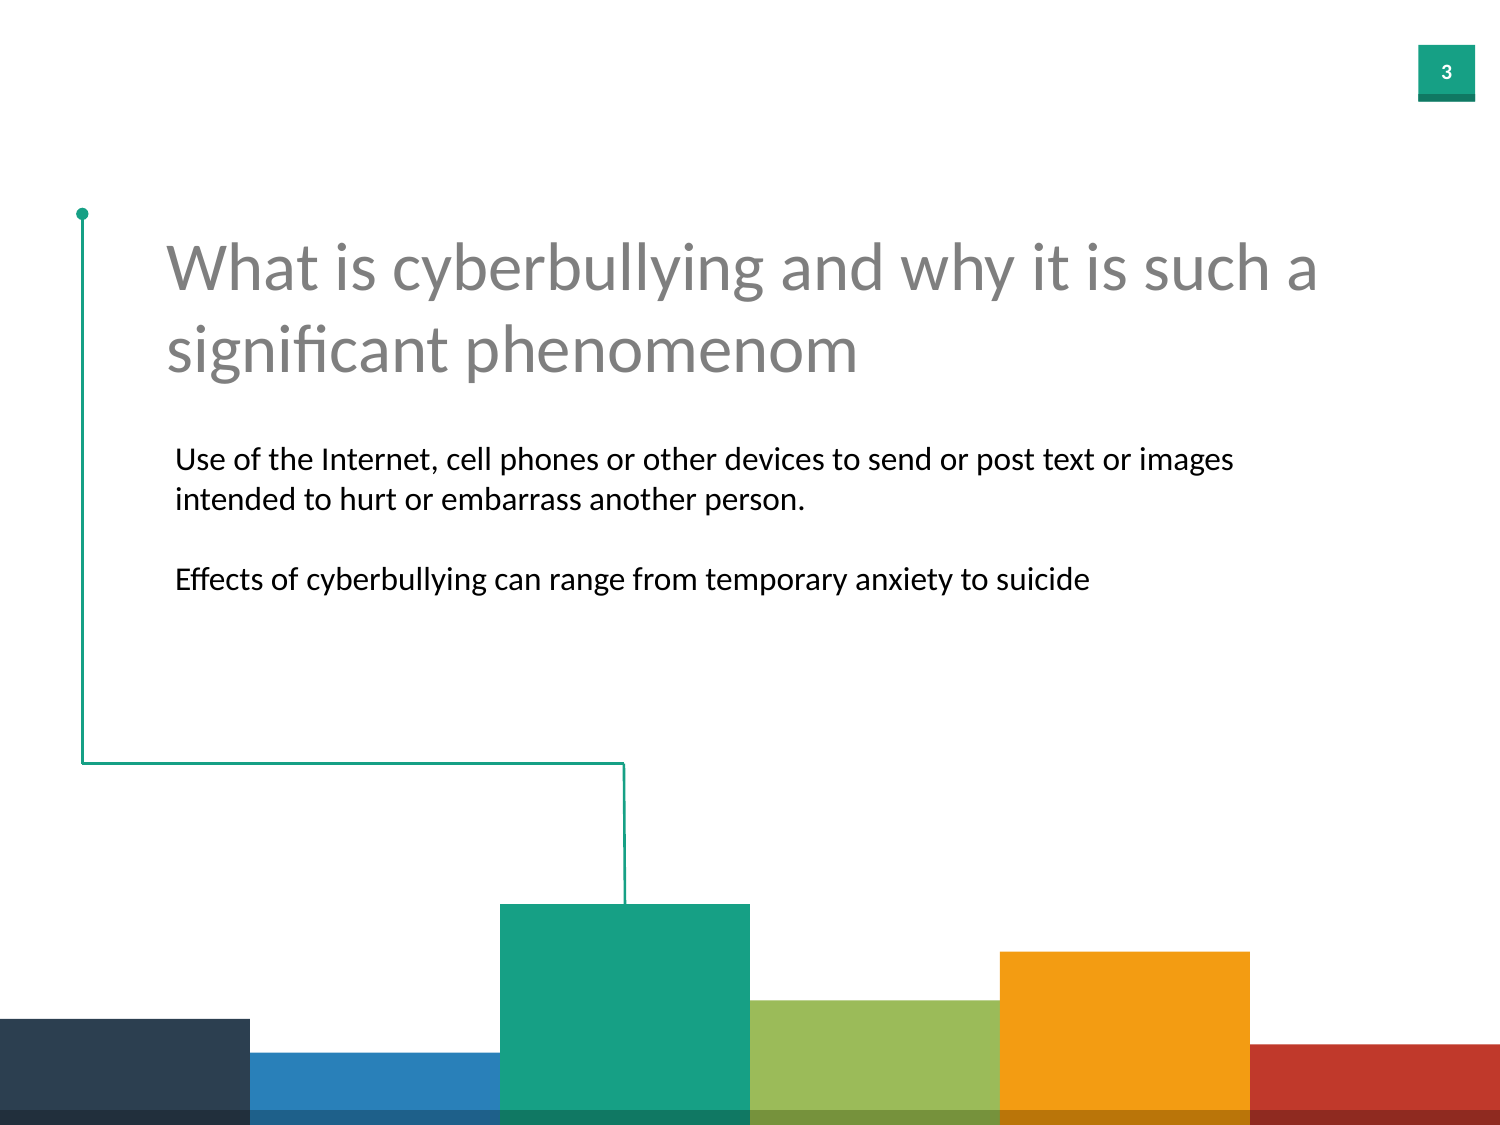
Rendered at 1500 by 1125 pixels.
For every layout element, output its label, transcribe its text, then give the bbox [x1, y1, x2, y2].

text_box [0, 1018, 250, 1108]
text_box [0, 1109, 1500, 1125]
text_box [500, 904, 750, 1108]
text_box [250, 1052, 500, 1108]
text_box [1250, 1044, 1500, 1109]
text_box [999, 951, 1250, 1108]
text_box [750, 1000, 999, 1108]
text_box What is cyberbullying and why it is such a significant phenomenom [151, 213, 1349, 396]
text_box Use of the Internet, cell phones or other devices to send or post text or images intended to hurt or embarrass another person. Effects of cyberbullying can range from temporary anxiety to suicide [160, 429, 1349, 647]
